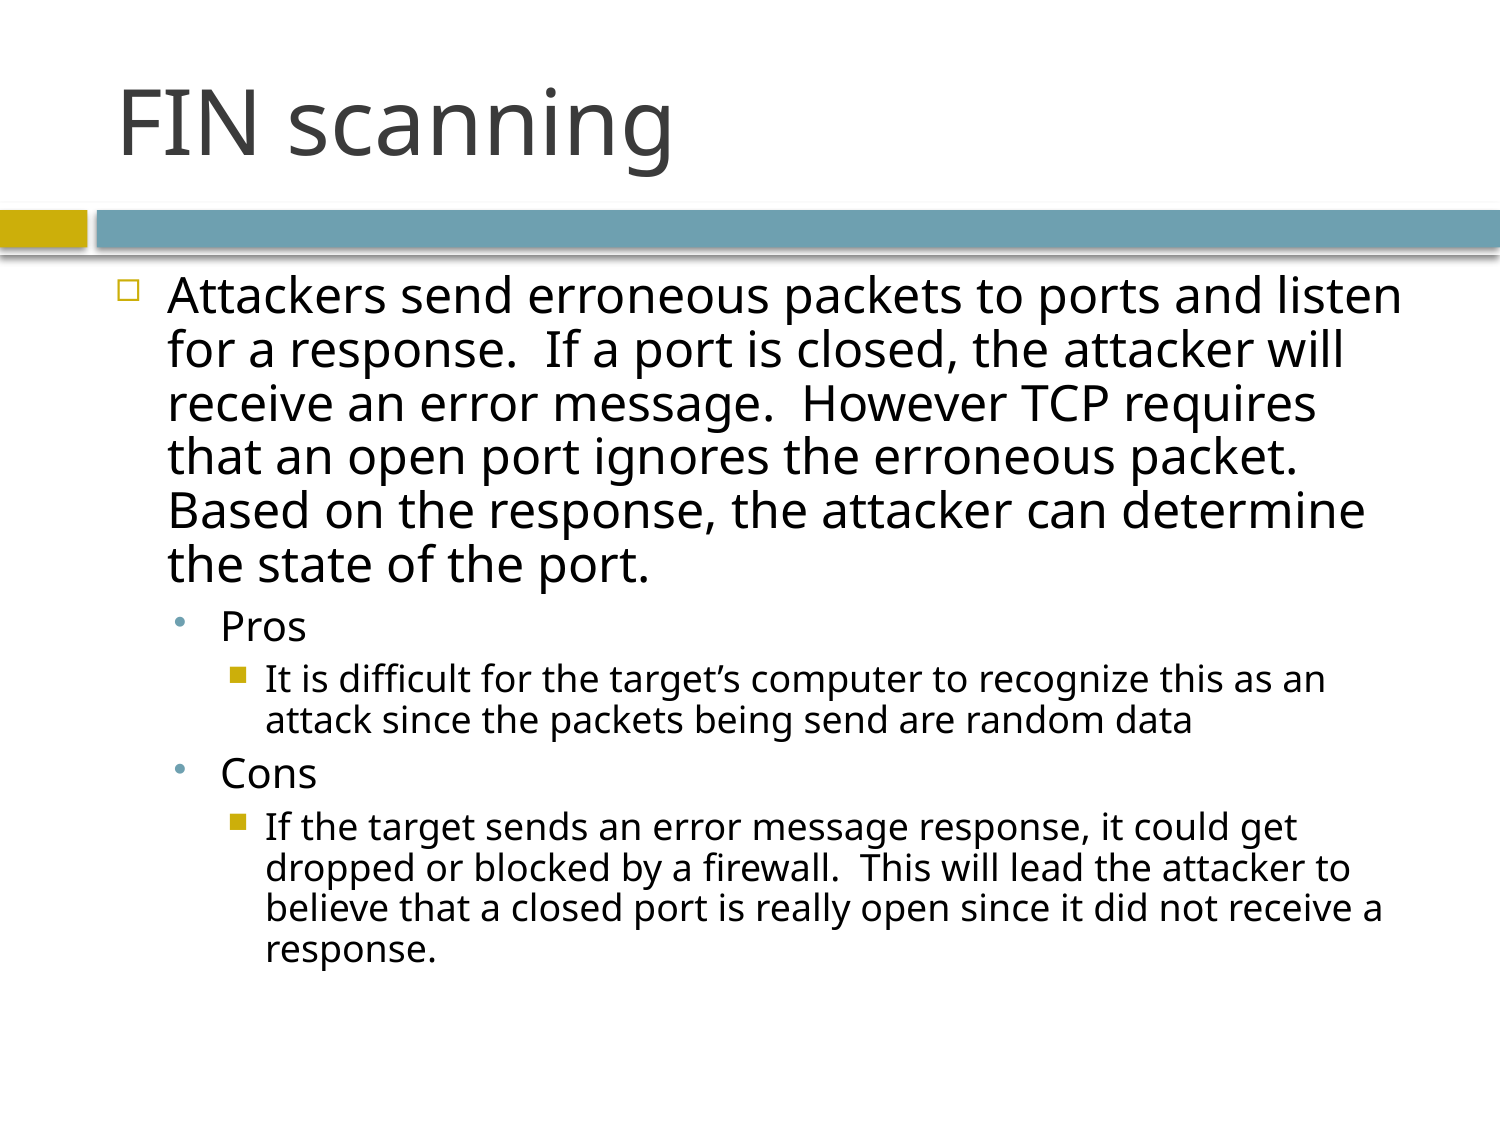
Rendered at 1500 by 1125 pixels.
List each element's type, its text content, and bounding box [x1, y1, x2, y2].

title FIN scanning [100, 37, 1438, 200]
list Attackers send erroneous packets to ports and listen for a response. If a port is closed, the attacker will receive an error message. However TCP requires that an open port ignores the erroneous packet. Based on the response, the attacker can determine the state of the port. Pros It is difficult for the target’s computer to recognize this as an attack since the packets being send are random data Cons If the target sends an error message response, it could get dropped or blocked by a firewall. This will lead the attacker to believe that a closed port is really open since it did not receive a response. [100, 262, 1438, 1005]
